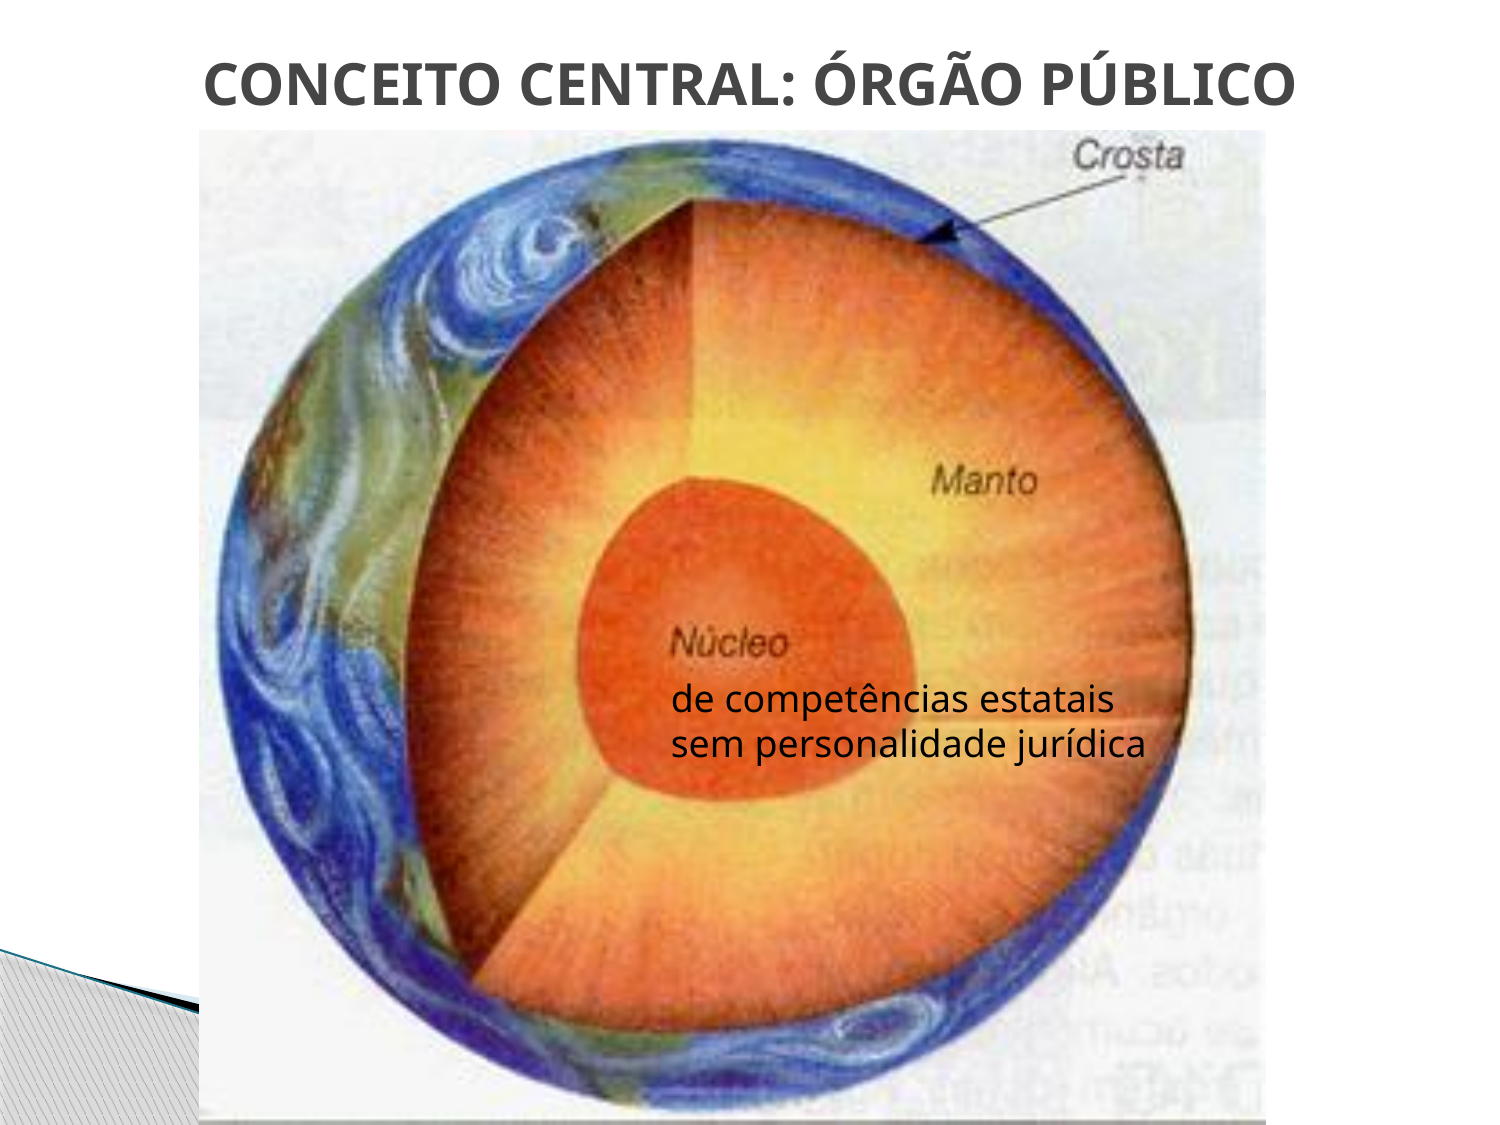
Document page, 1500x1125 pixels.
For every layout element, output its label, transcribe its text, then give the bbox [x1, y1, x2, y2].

title CONCEITO CENTRAL: ÓRGÃO PÚBLICO [0, 23, 1500, 141]
picture [198, 130, 1266, 1125]
